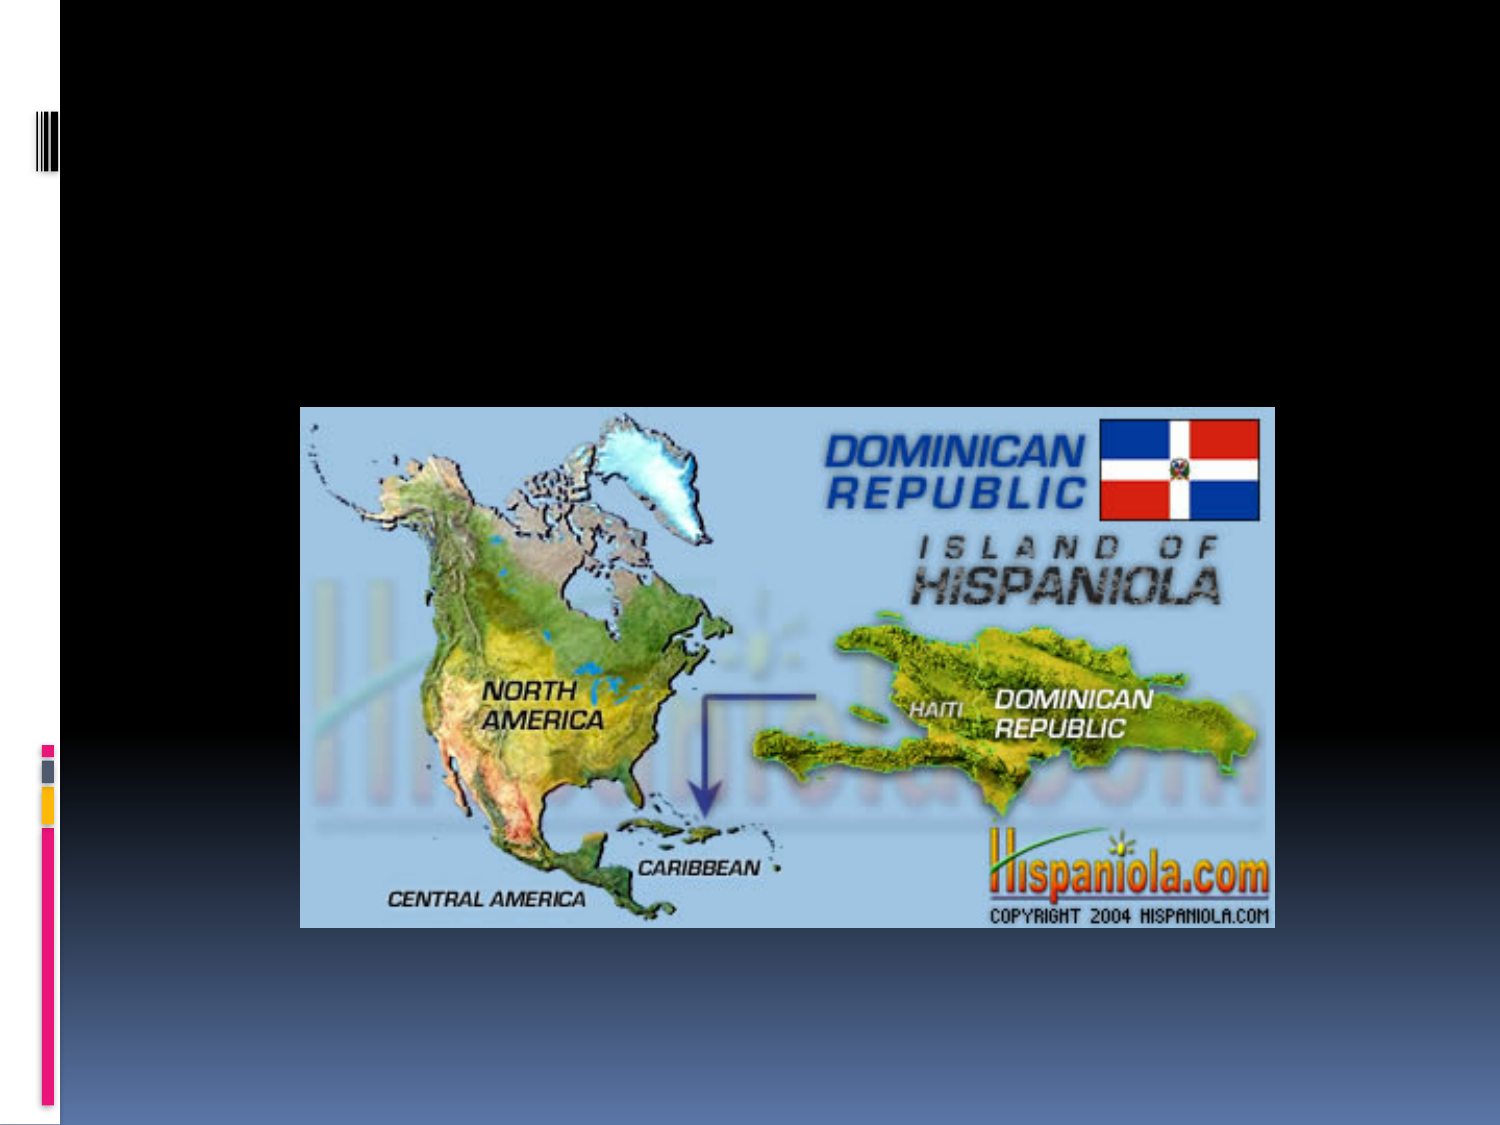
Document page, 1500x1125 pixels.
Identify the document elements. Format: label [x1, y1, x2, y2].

list [299, 407, 1276, 929]
